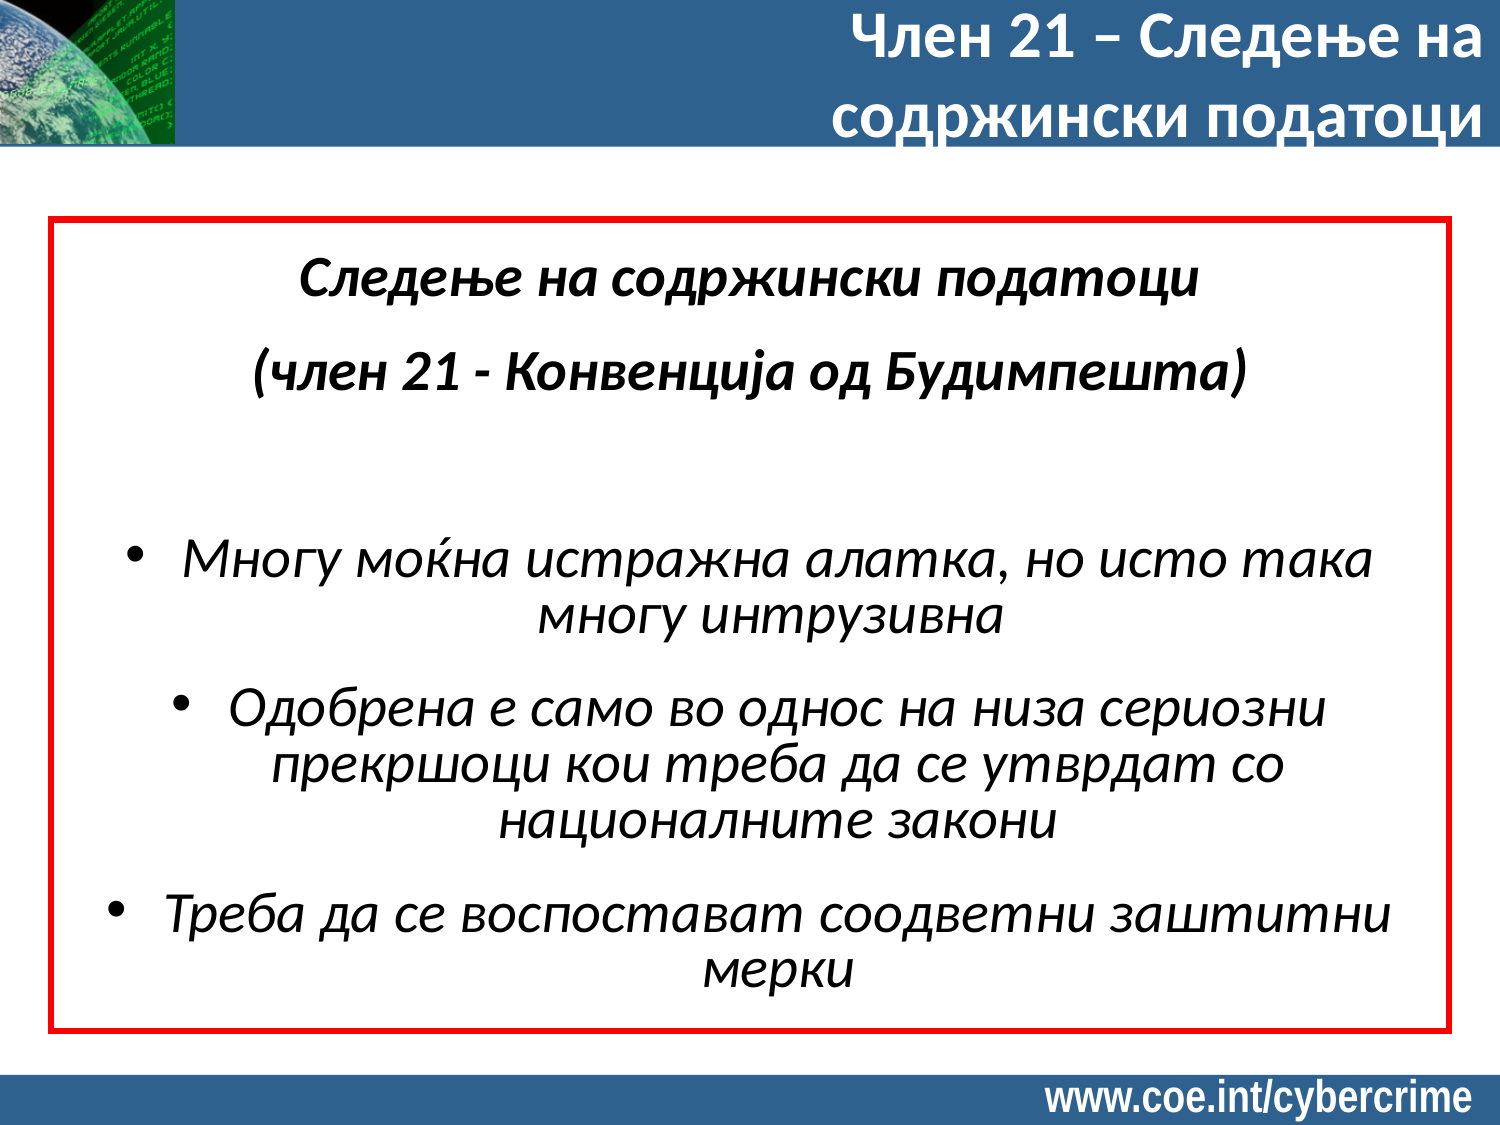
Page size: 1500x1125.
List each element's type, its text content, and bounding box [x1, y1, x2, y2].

text_box Член 21 – Следење на содржински податоци [177, 0, 1500, 149]
text_box [0, 1073, 1030, 1125]
text_box Следење на содржински податоци (член 21 - Конвенција од Будимпешта) Многу моќна истражна алатка, но исто така многу интрузивна Одобрена е само во однос на низа сериозни прекршоци кои треба да се утврдат со националните закони Треба да се воспостават соодветни заштитни мерки [51, 219, 1449, 1032]
picture [0, 0, 175, 144]
text_box www.coe.int/cybercrime [1030, 1059, 1500, 1125]
